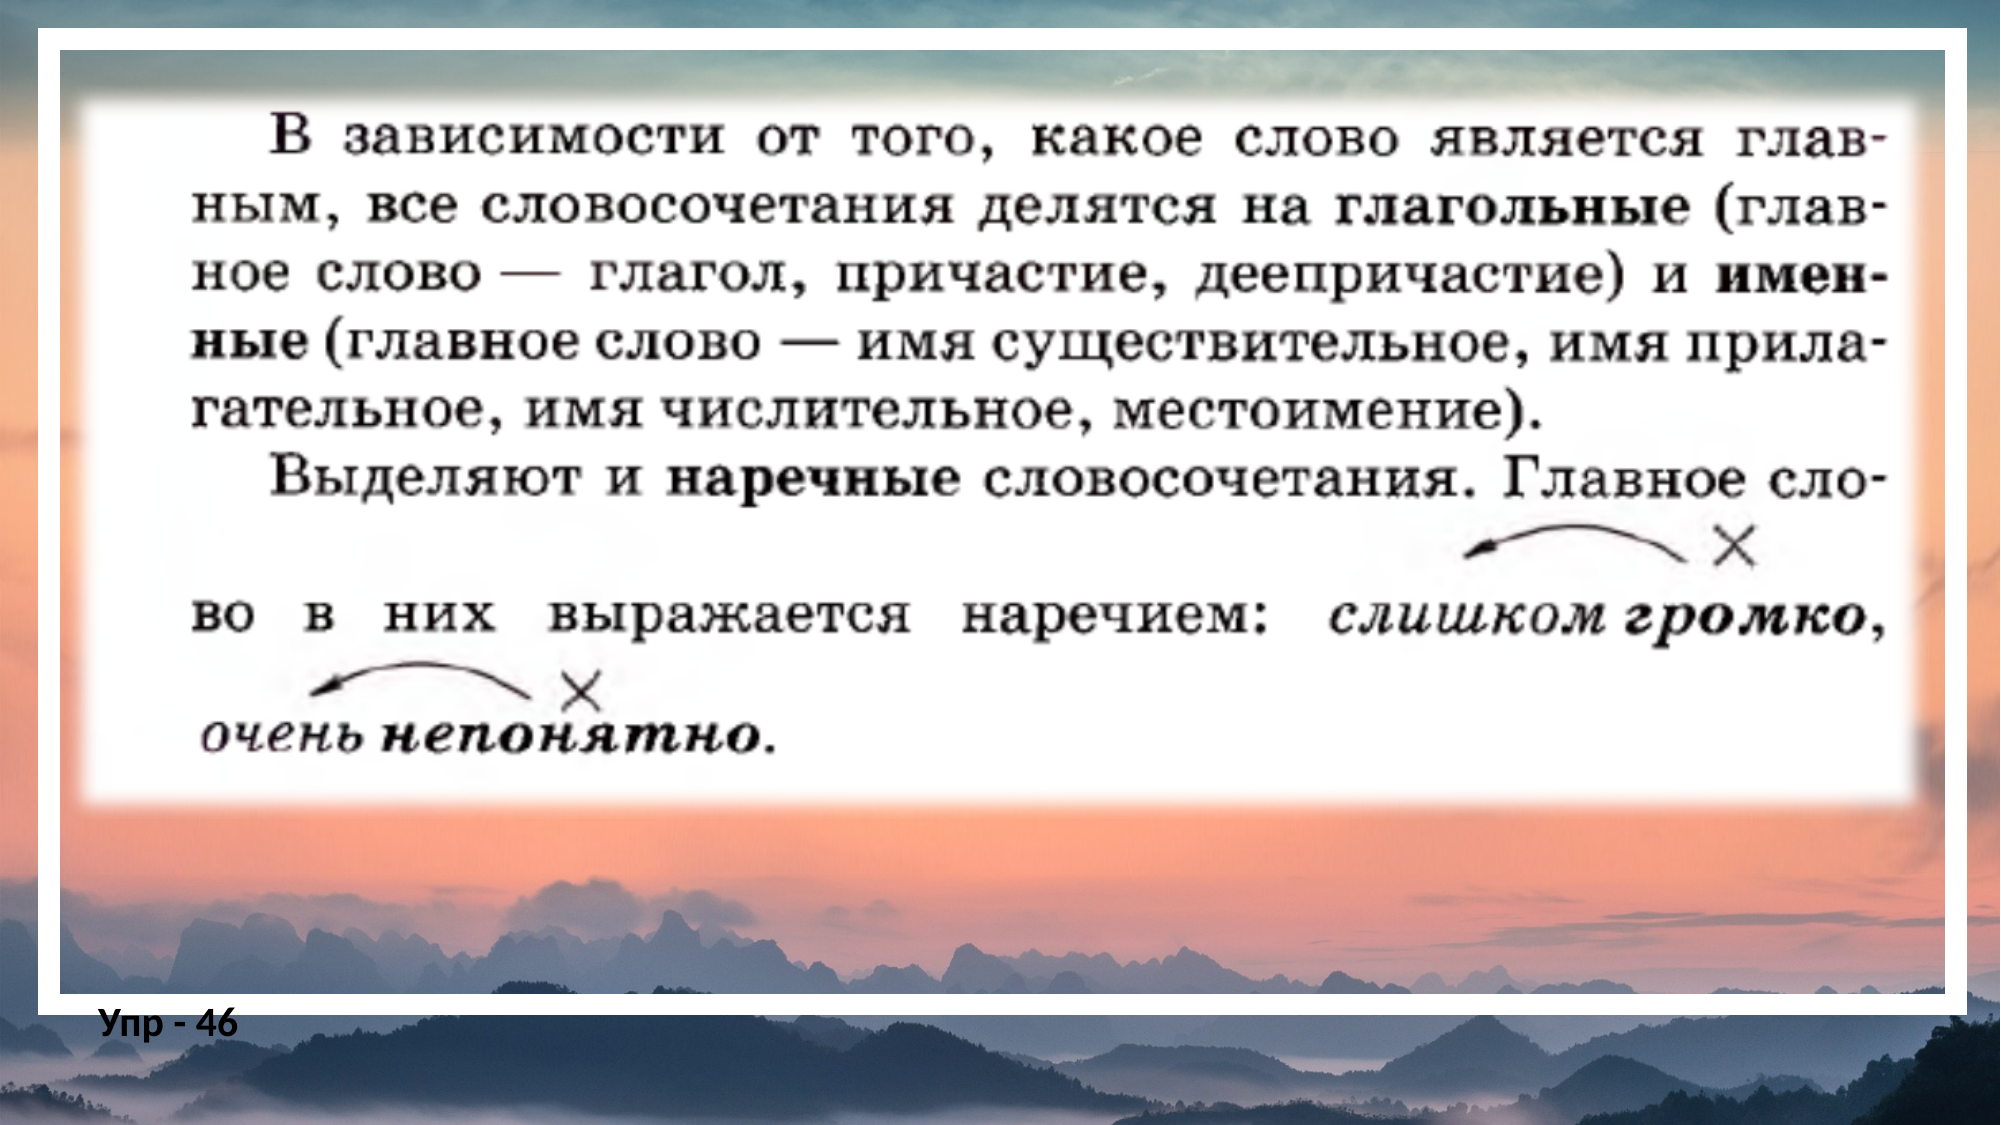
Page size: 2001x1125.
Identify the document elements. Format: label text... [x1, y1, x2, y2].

text_box Упр - 46 [83, 987, 321, 1053]
picture [0, 0, 2000, 1125]
